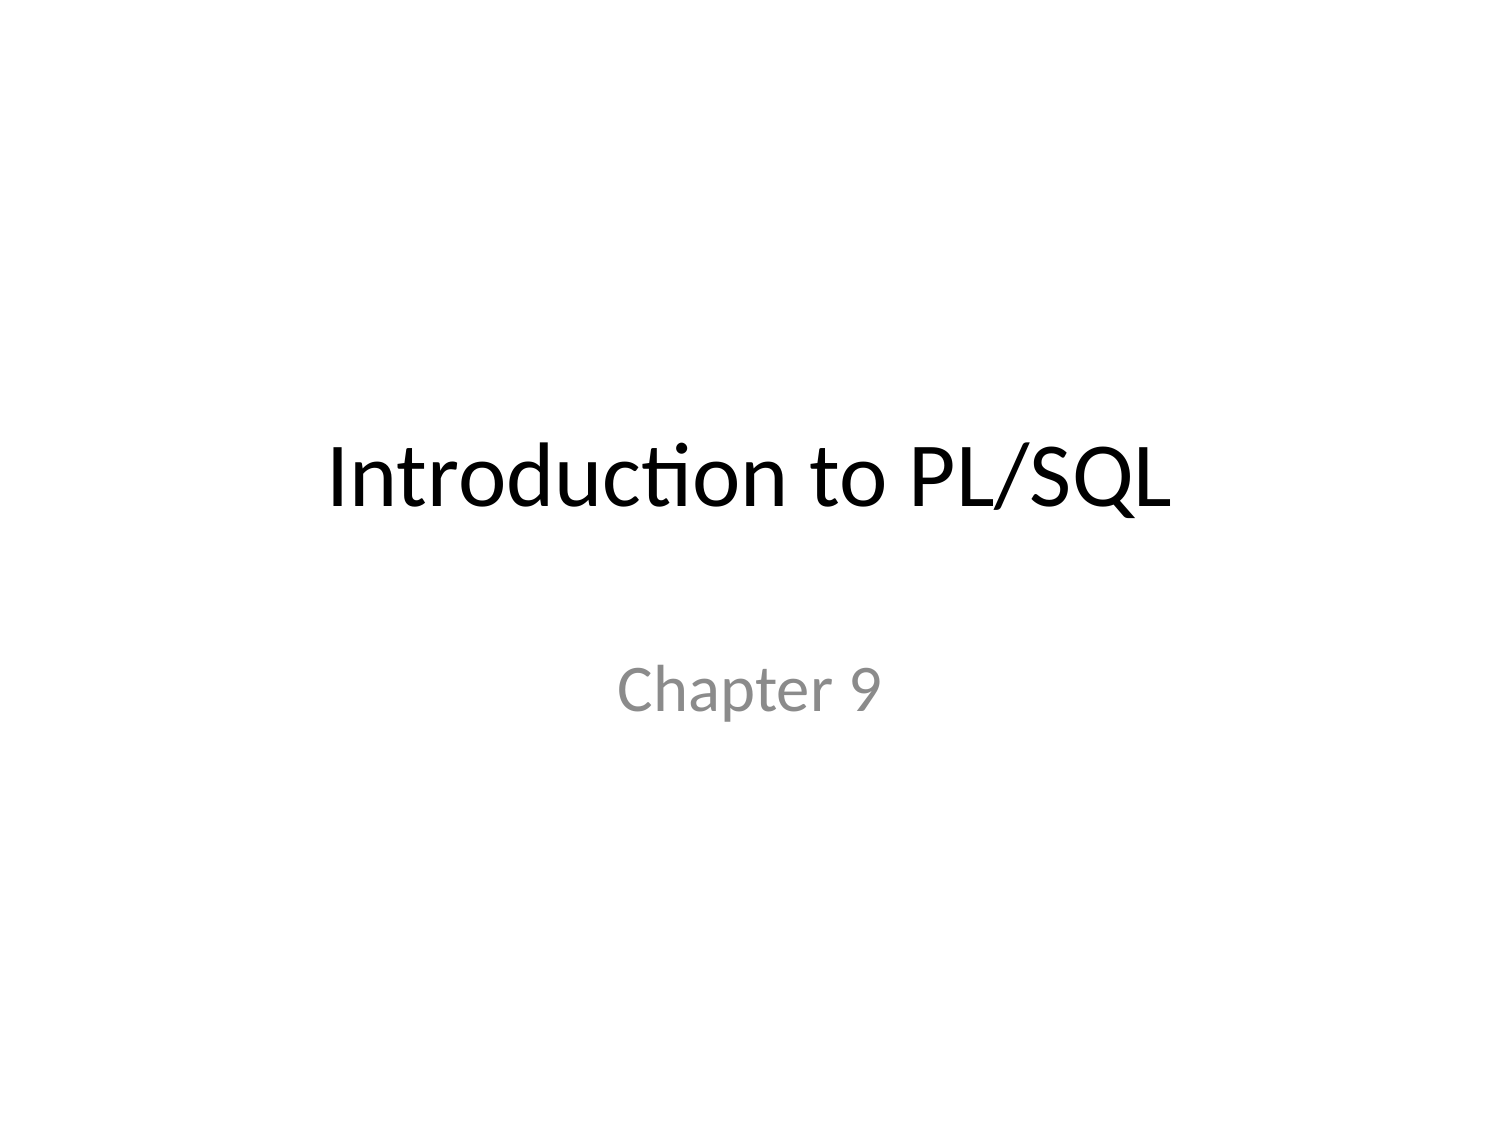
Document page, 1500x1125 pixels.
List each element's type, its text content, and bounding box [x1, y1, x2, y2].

title Introduction to PL/SQL [112, 349, 1388, 591]
subtitle Chapter 9 [225, 637, 1275, 925]
